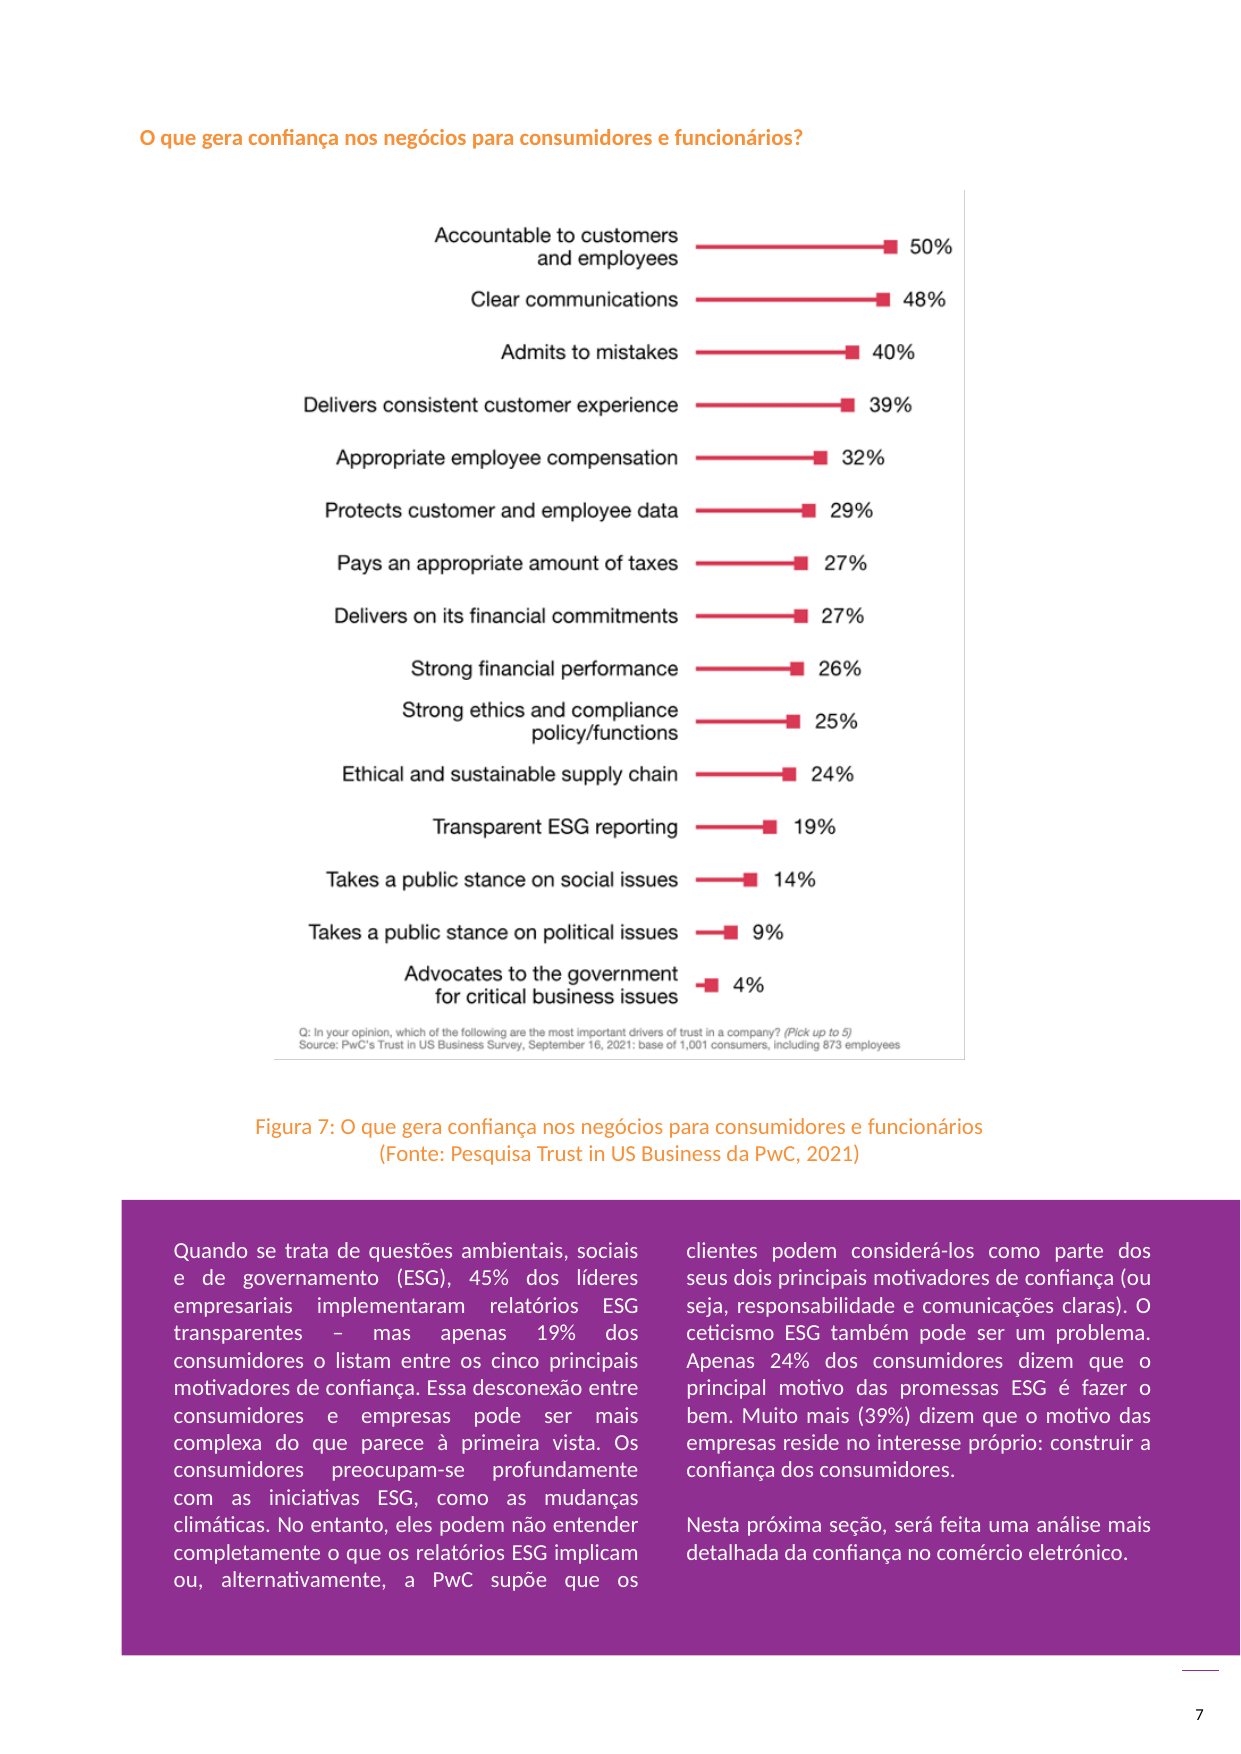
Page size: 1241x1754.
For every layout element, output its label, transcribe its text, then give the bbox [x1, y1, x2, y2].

text_box [121, 1199, 1241, 1656]
text_box Figura 7: O que gera confiança nos negócios para consumidores e funcionários (Fonte: Pesquisa Trust in US Business da PwC, 2021) [124, 1103, 1116, 1147]
text_box Quando se trata de questões ambientais, sociais e de governamento (ESG), 45% dos líderes empresariais implementaram relatórios ESG transparentes – mas apenas 19% dos consumidores o listam entre os cinco principais motivadores de confiança. Essa desconexão entre consumidores e empresas pode ser mais complexa do que parece à primeira vista. Os consumidores preocupam-se profundamente com as iniciativas ESG, como as mudanças climáticas. No entanto, eles podem não entender completamente o que os relatórios ESG implicam ou, alternativamente, a PwC supõe que os clientes podem considerá-los como parte dos seus dois principais motivadores de confiança (ou seja, responsabilidade e comunicações claras). O ceticismo ESG também pode ser um problema. Apenas 24% dos consumidores dizem que o principal motivo das promessas ESG é fazer o bem. Muito mais (39%) dizem que o motivo das empresas reside no interesse próprio: construir a confiança dos consumidores. Nesta próxima seção, será feita uma análise mais detalhada da confiança no comércio eletrónico. [158, 1227, 1167, 1623]
picture [274, 190, 966, 1061]
slide_number 42 [1170, 1692, 1229, 1736]
text_box O que gera confiança nos negócios para consumidores e funcionários? [124, 114, 1116, 207]
